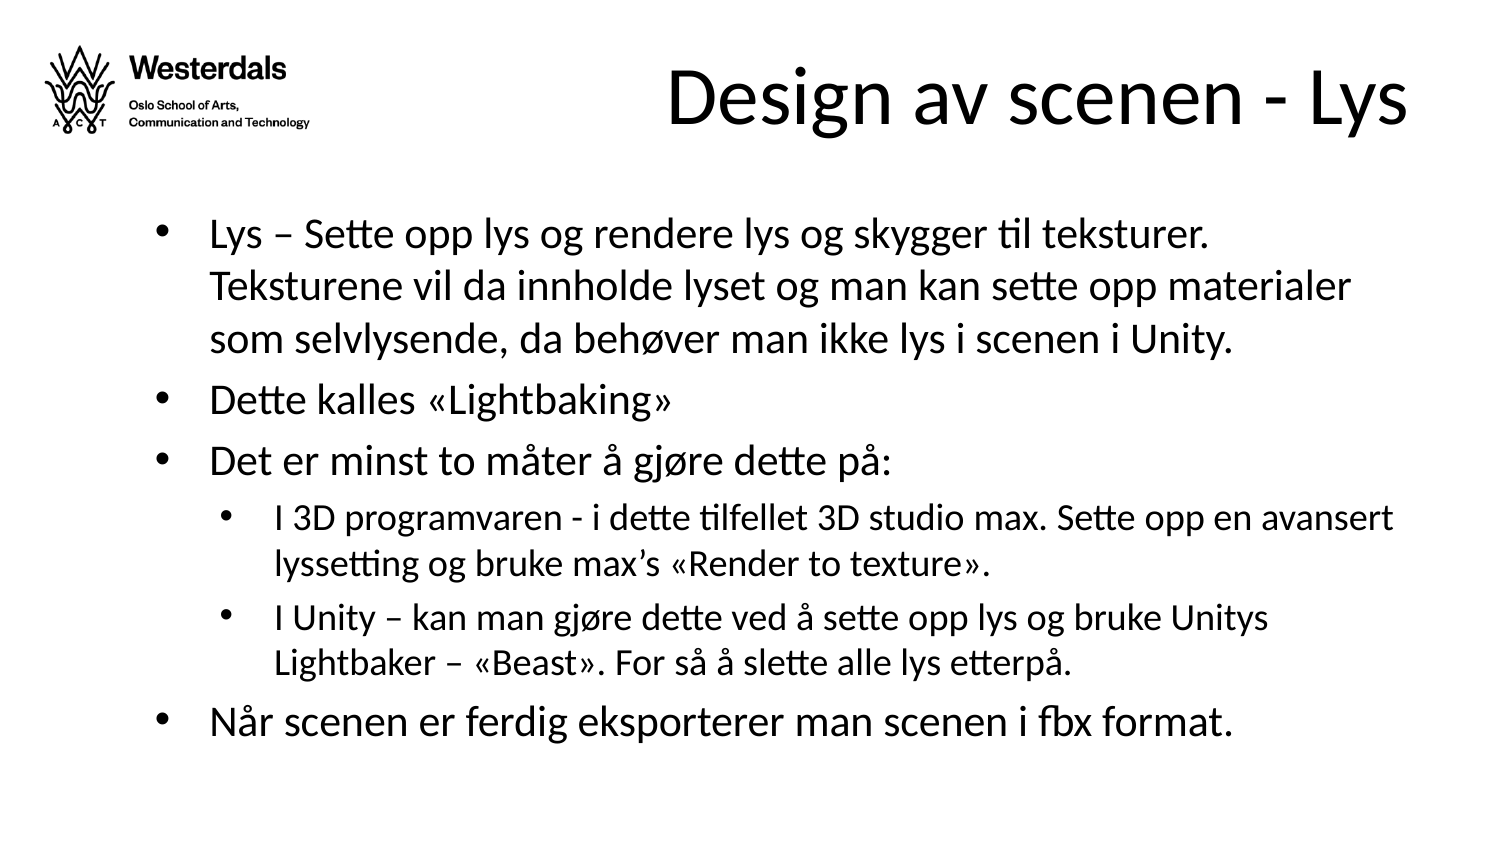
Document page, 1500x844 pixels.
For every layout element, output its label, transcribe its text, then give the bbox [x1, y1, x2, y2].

text_box Lys – Sette opp lys og rendere lys og skygger til teksturer. Teksturene vil da innholde lyset og man kan sette opp materialer som selvlysende, da behøver man ikke lys i scenen i Unity. Dette kalles «Lightbaking» Det er minst to måter å gjøre dette på: I 3D programvaren - i dette tilfellet 3D studio max. Sette opp en avansert lyssetting og bruke max’s «Render to texture». I Unity – kan man gjøre dette ved å sette opp lys og bruke Unitys Lightbaker – «Beast». For så å slette alle lys etterpå. Når scenen er ferdig eksporterer man scenen i fbx format. [74, 196, 1425, 754]
picture [0, 0, 327, 149]
text_box Design av scenen - Lys [74, 33, 1425, 175]
